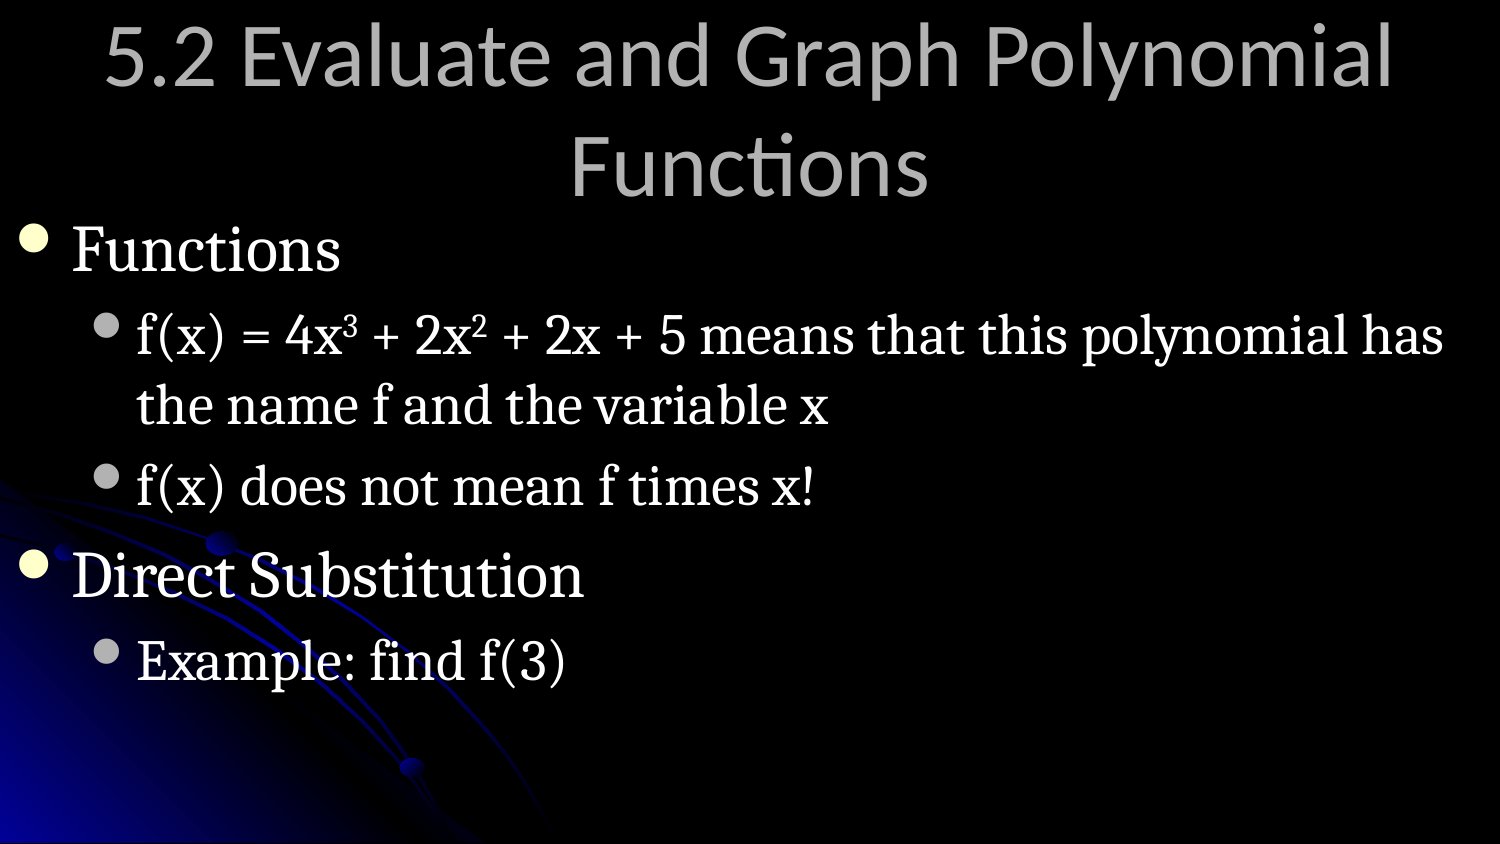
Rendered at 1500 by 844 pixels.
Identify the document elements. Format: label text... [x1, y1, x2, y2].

title 5.2 Evaluate and Graph Polynomial Functions [0, 33, 1500, 175]
list Functions f(x) = 4x3 + 2x2 + 2x + 5 means that this polynomial has the name f and the variable x f(x) does not mean f times x! Direct Substitution Example: find f(3) [0, 196, 1500, 755]
